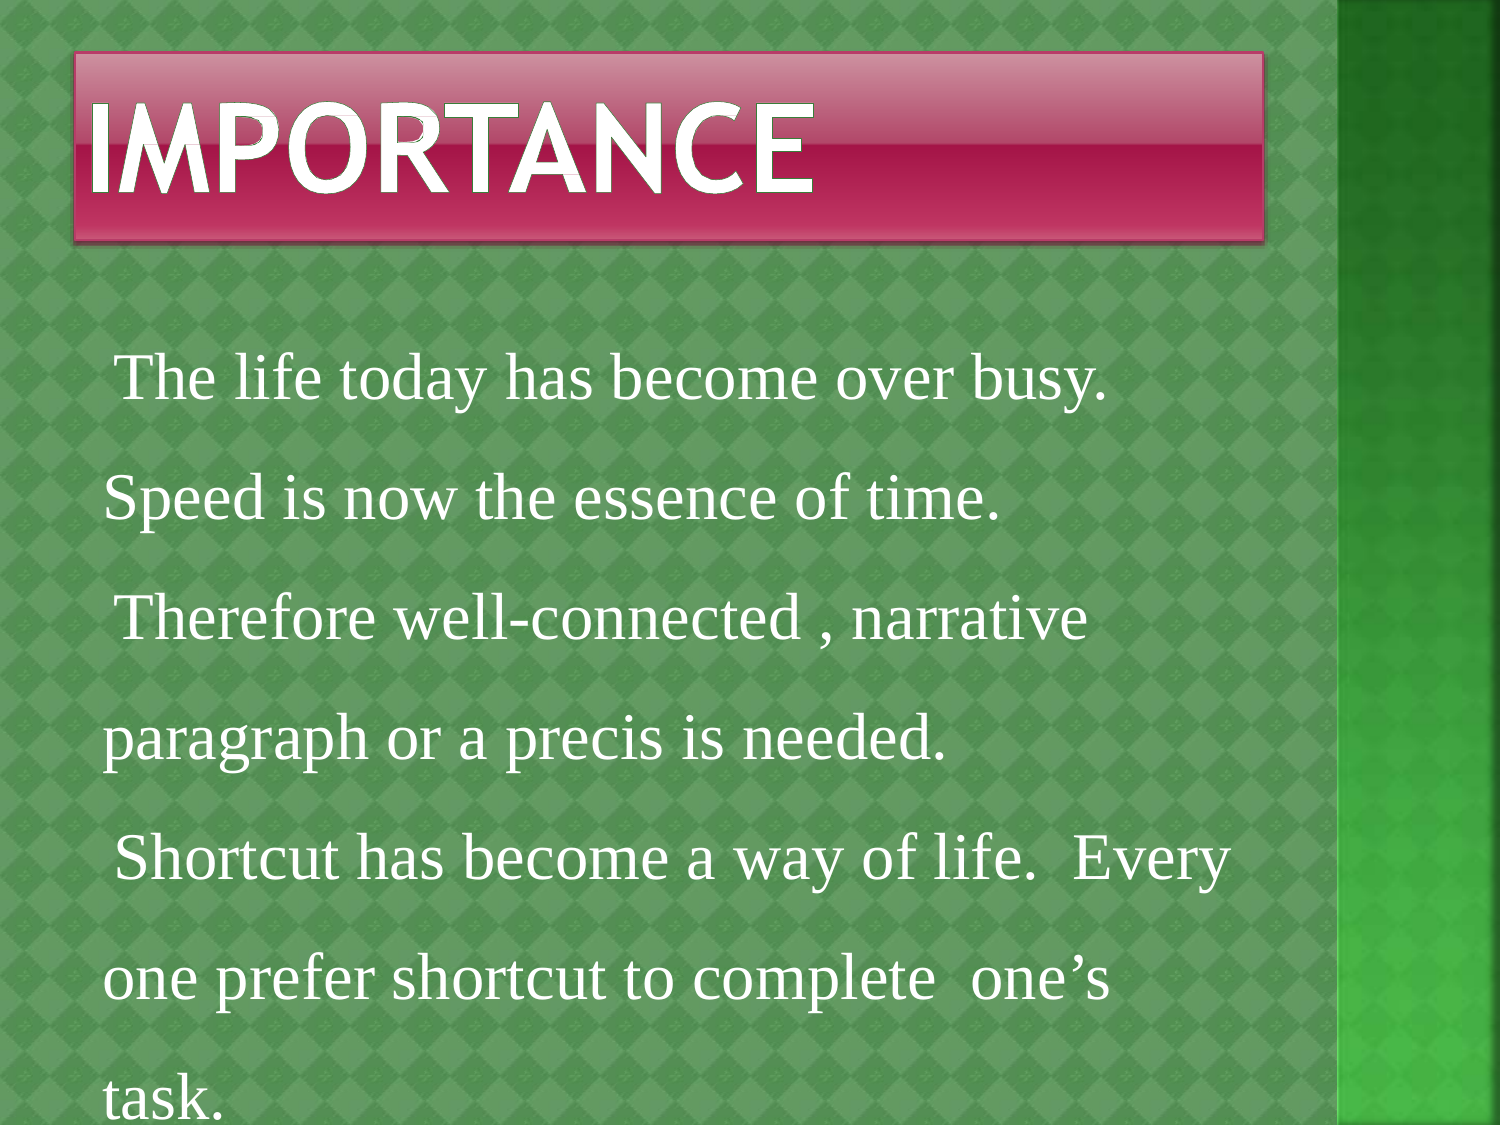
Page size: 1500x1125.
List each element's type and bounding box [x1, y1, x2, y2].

text_box [0, 0, 1500, 1125]
